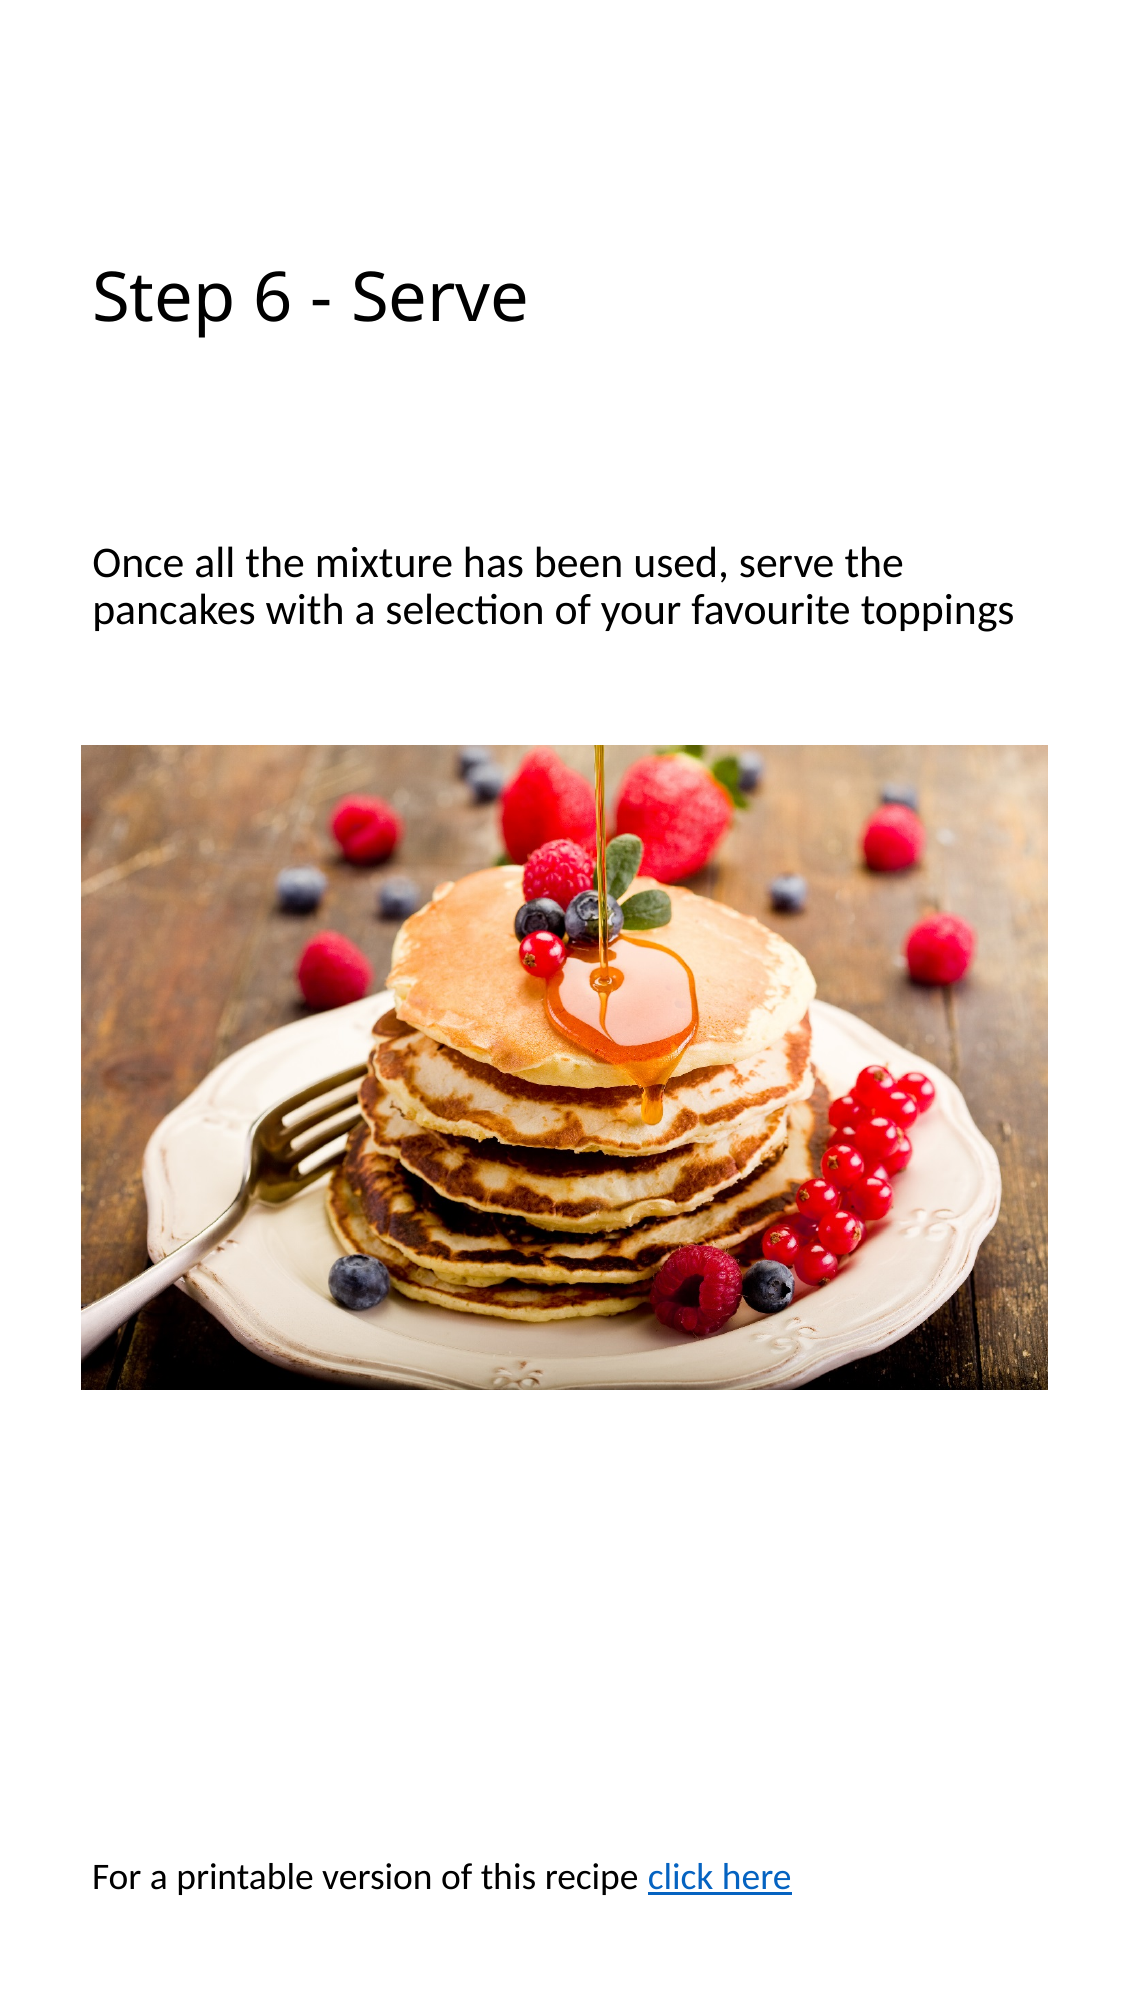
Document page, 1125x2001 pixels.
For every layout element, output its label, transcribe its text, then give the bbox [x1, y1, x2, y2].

text_box For a printable version of this recipe click here [77, 1844, 1077, 1905]
title Step 6 - Serve [77, 106, 1048, 493]
picture [81, 745, 1048, 1390]
list Once all the mixture has been used, serve the pancakes with a selection of your favourite toppings [77, 532, 1048, 1802]
